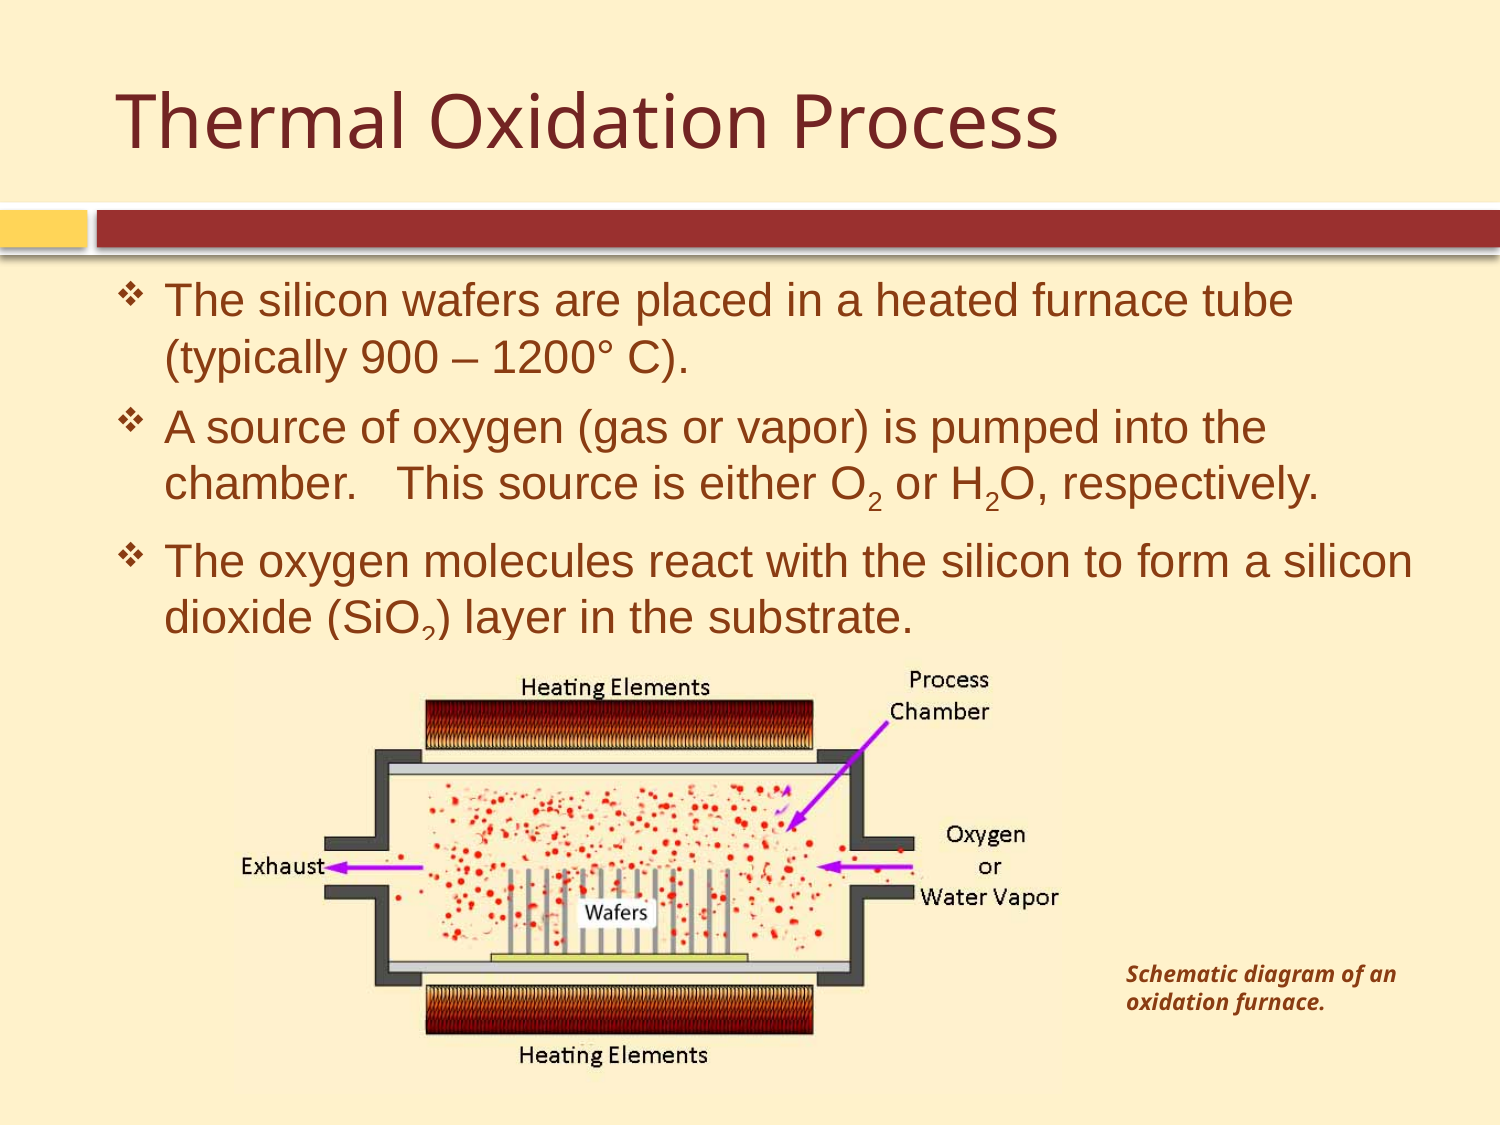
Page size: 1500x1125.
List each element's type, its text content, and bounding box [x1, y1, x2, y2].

list The silicon wafers are placed in a heated furnace tube (typically 900 – 1200° C). A source of oxygen (gas or vapor) is pumped into the chamber. This source is either O2 or H2O, respectively. The oxygen molecules react with the silicon to form a silicon dioxide (SiO2) layer in the substrate. [100, 262, 1438, 660]
text_box Schematic diagram of an oxidation furnace. [1111, 952, 1430, 1023]
title Thermal Oxidation Process [100, 37, 1438, 200]
picture [233, 640, 1062, 1094]
